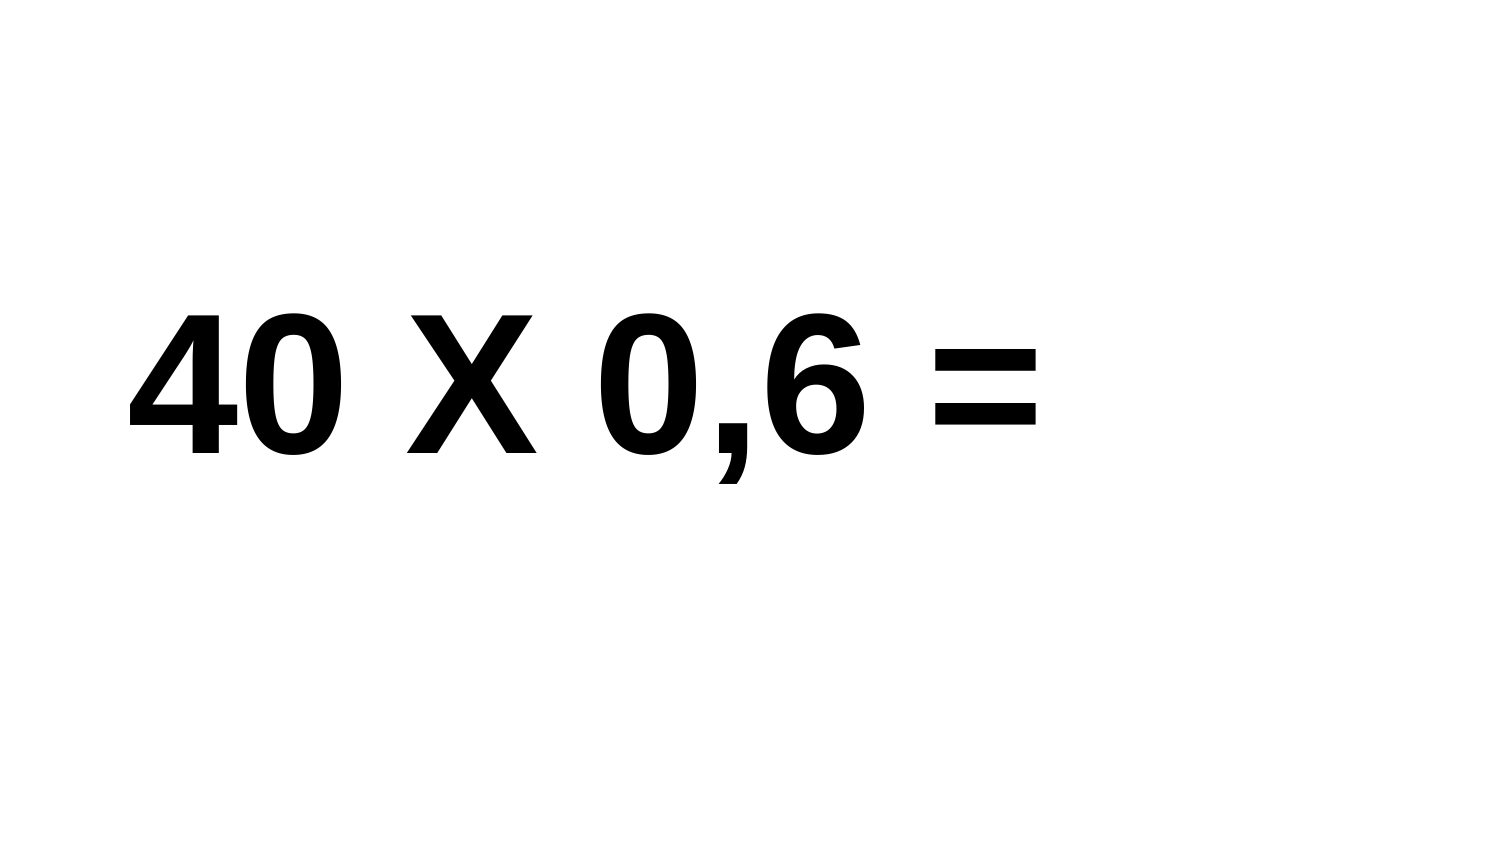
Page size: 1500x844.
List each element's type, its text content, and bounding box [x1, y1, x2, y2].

text_box 40 X 0,6 = [112, 318, 1388, 509]
